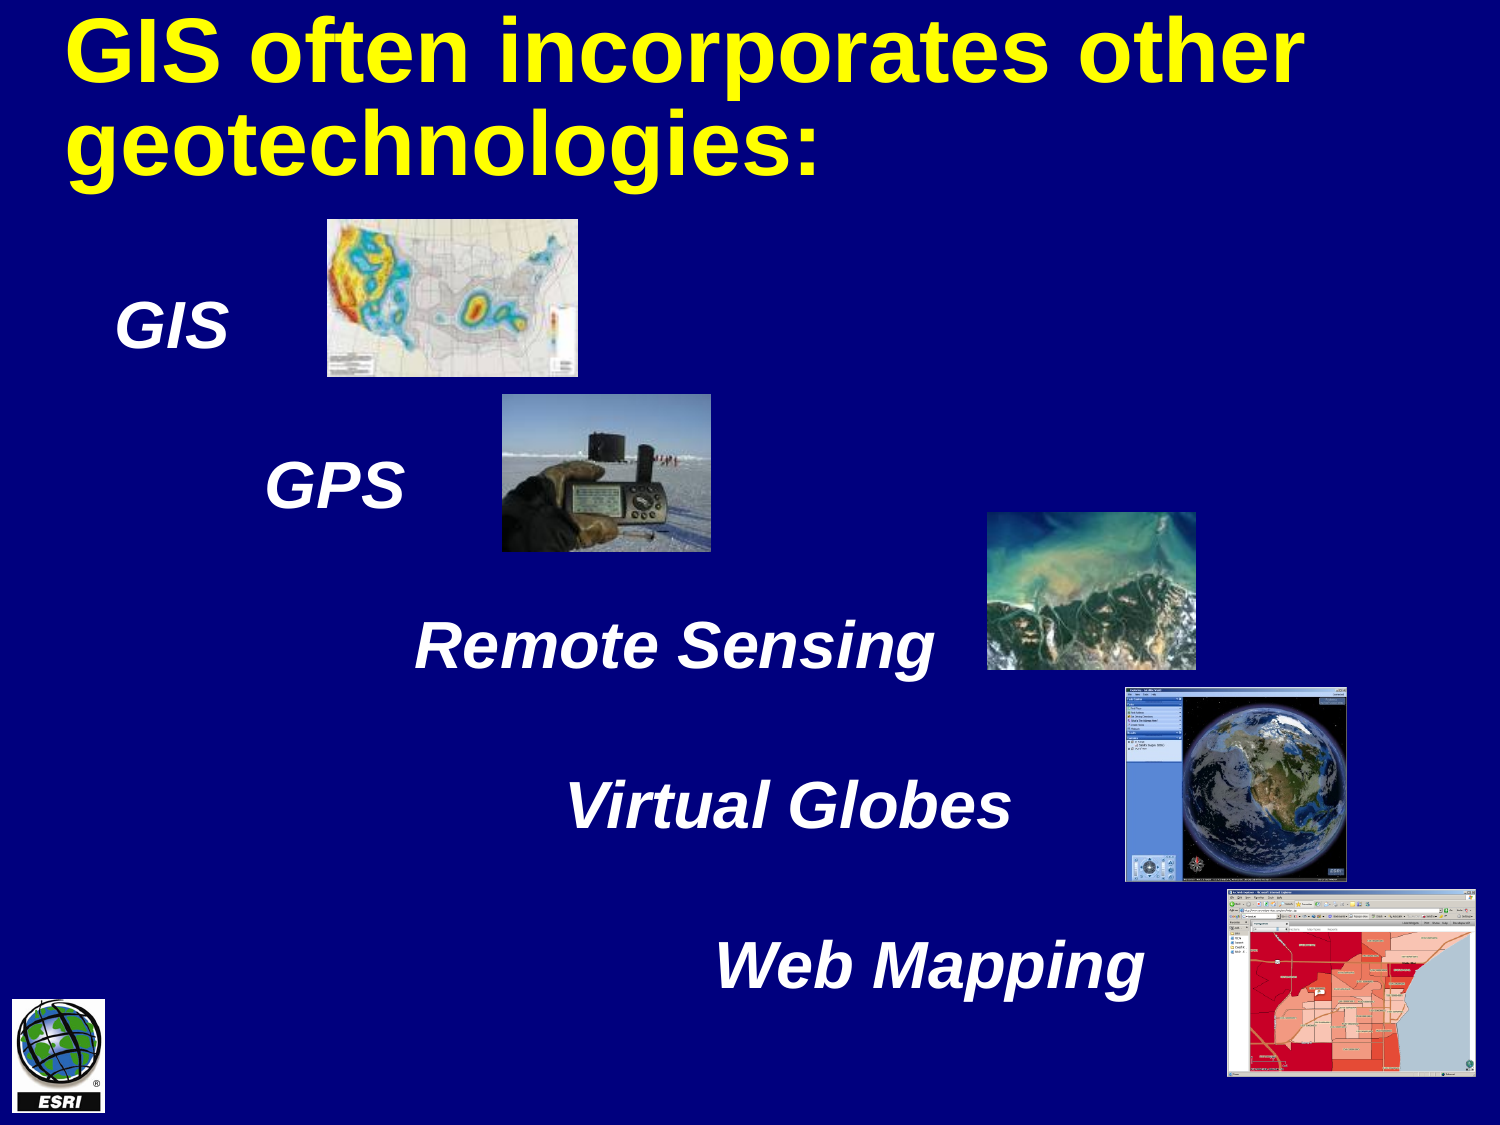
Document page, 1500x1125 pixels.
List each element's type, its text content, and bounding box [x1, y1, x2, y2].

picture [12, 999, 105, 1113]
picture [987, 512, 1196, 670]
picture [502, 393, 711, 552]
text_box GIS GPS Remote Sensing Virtual Globes Web Mapping [99, 274, 1488, 1090]
text_box GIS often incorporates other geotechnologies: [49, 0, 1377, 225]
picture [1124, 687, 1347, 882]
picture [327, 219, 579, 377]
picture [1227, 889, 1477, 1077]
